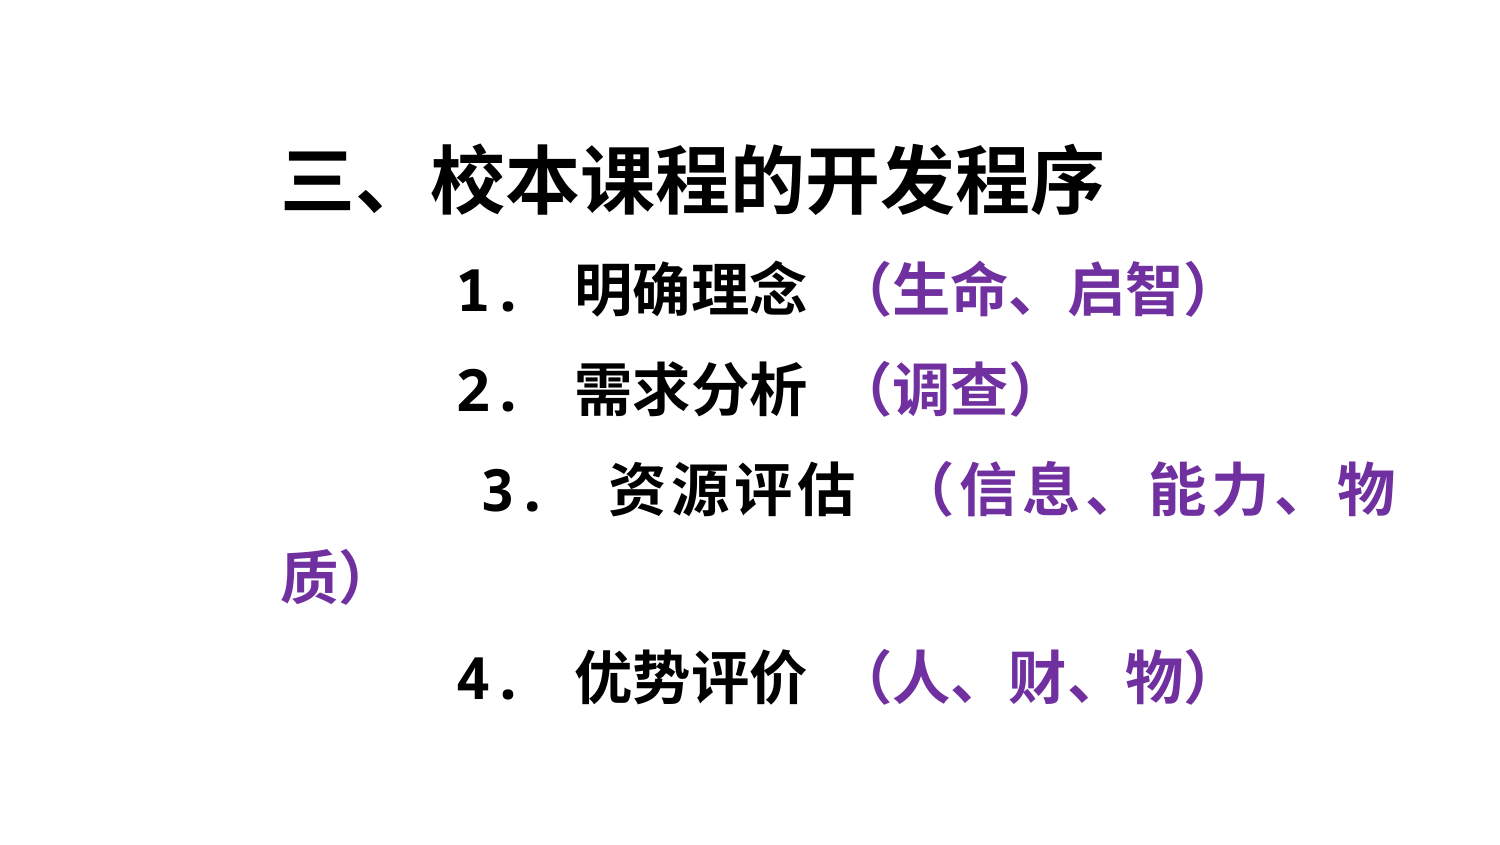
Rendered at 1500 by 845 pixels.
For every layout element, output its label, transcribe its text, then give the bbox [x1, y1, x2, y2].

list 三、校本课程的开发程序 1. 明确理念 （生命、启智） 2. 需求分析 （调查） 3. 资源评估 （信息、能力、物质） 4. 优势评价 （人、财、物） [265, 125, 1412, 700]
